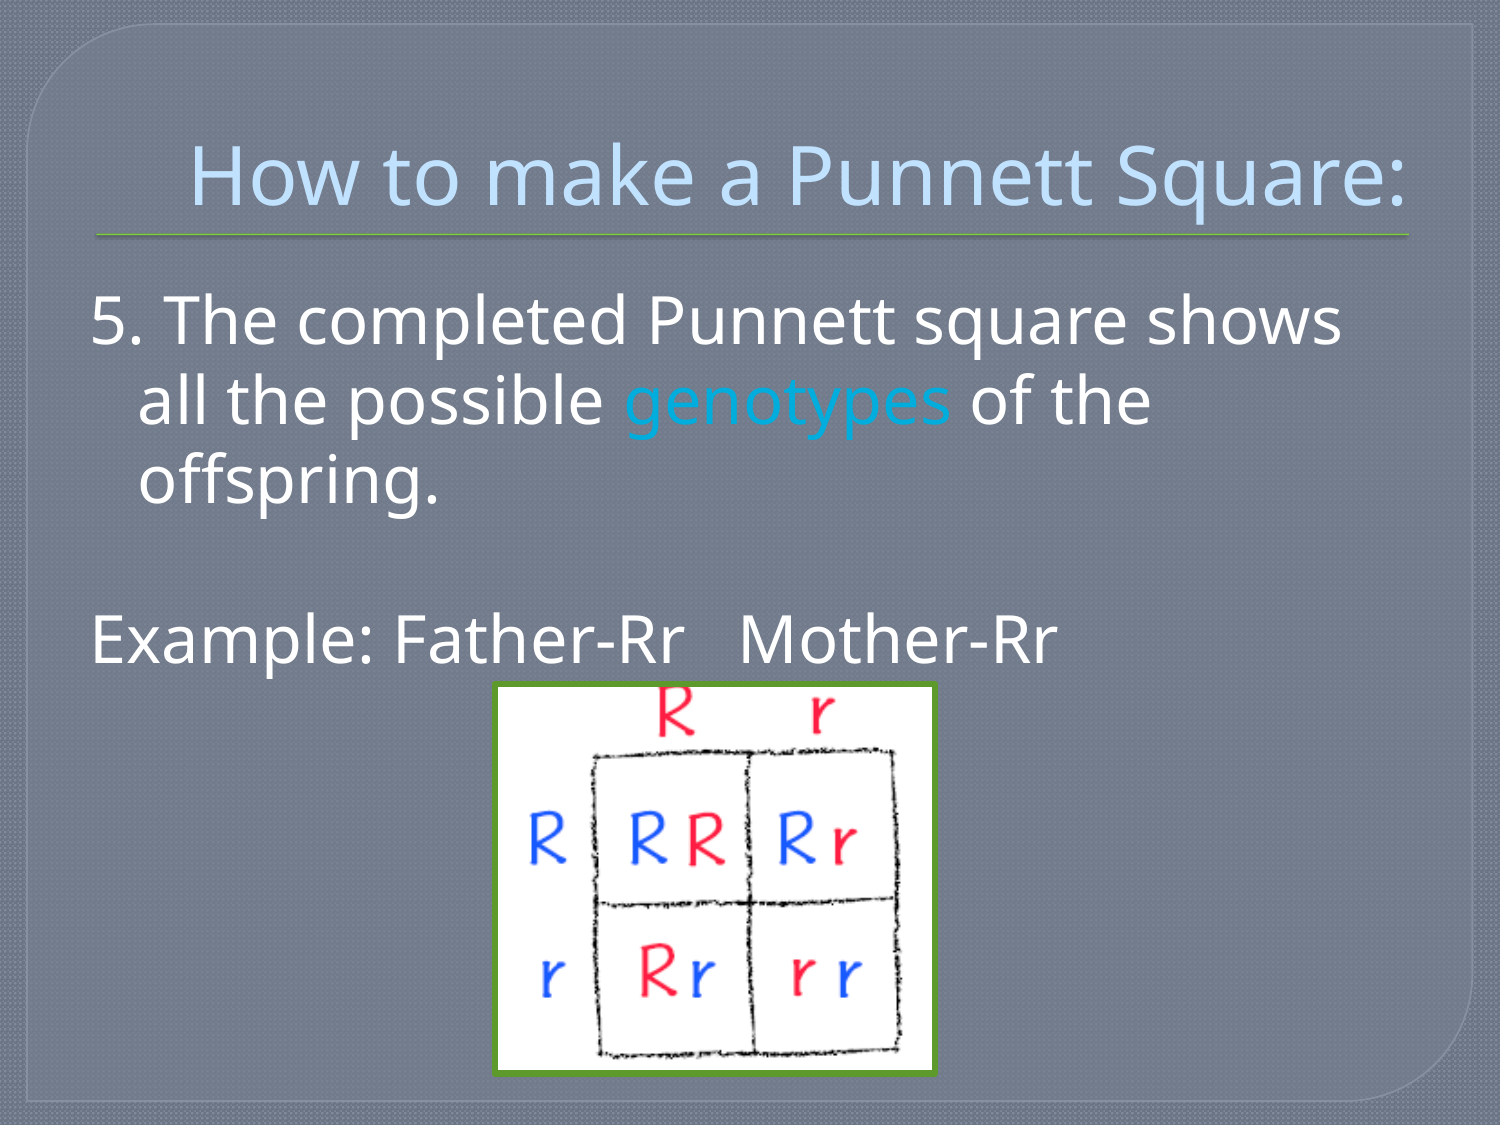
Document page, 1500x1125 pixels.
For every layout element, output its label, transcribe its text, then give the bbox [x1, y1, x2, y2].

picture [494, 683, 935, 1074]
list 5. The completed Punnett square shows all the possible genotypes of the offspring. Example: Father-Rr Mother-Rr [75, 270, 1425, 1013]
title How to make a Punnett Square: [75, 41, 1425, 230]
text_box [492, 681, 938, 686]
